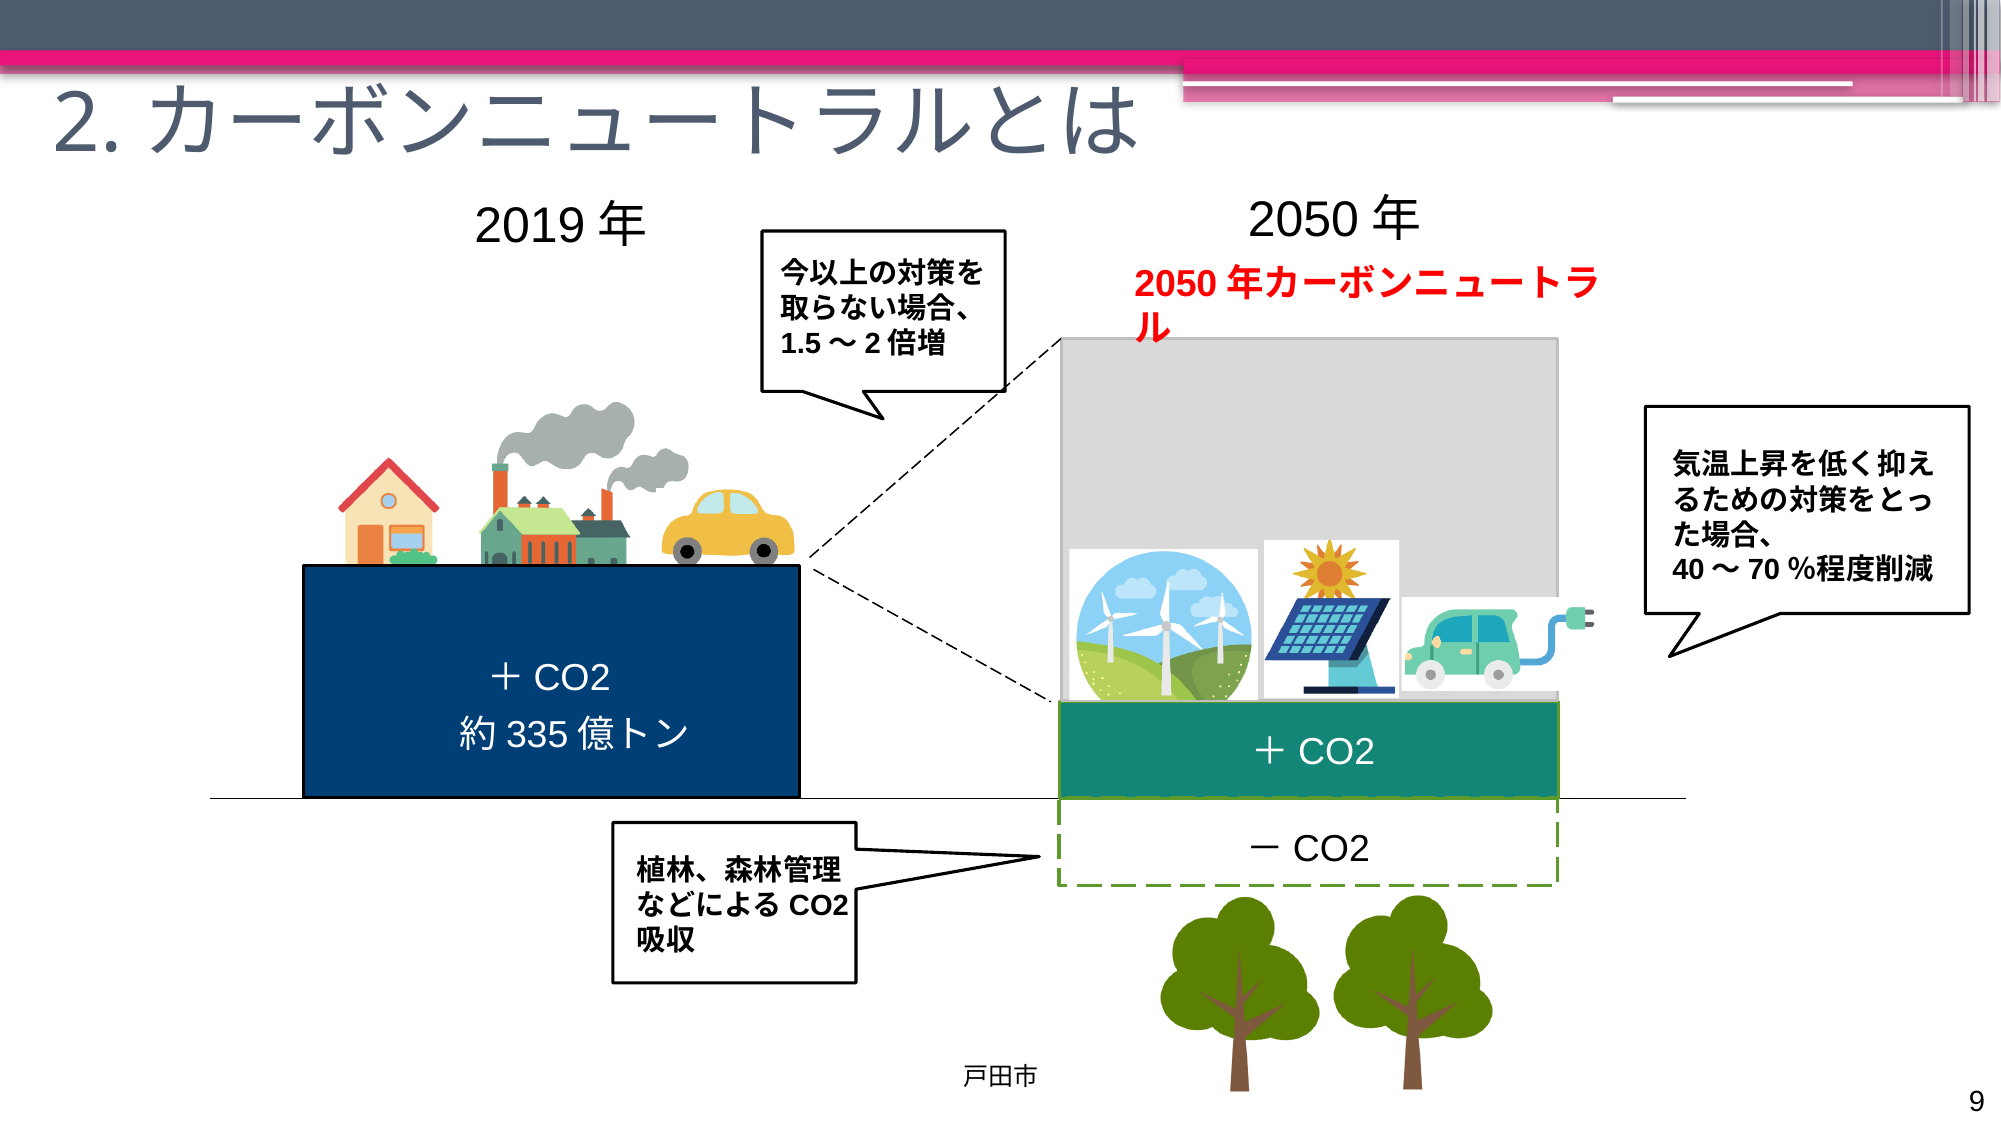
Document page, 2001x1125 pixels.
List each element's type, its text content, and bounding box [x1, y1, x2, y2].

picture [1068, 549, 1259, 700]
text_box 2050年カーボンニュートラル [1119, 251, 1633, 356]
picture [1330, 893, 1497, 1096]
text_box [1058, 700, 1560, 796]
text_box 2050年 [1233, 178, 1437, 251]
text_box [813, 569, 1052, 703]
text_box [1064, 337, 1559, 594]
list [330, 453, 444, 568]
text_box ＋CO2 [472, 645, 626, 702]
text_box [809, 337, 1063, 558]
picture [473, 393, 800, 575]
title 2.カーボンニュートラルとは [37, 114, 1838, 222]
text_box 気温上昇を低く抑えるための対策をとった場合、 40～70％程度削減 [1657, 438, 1953, 594]
picture [1157, 895, 1324, 1097]
text_box 植林、森林管理などによるCO2吸収 [622, 844, 871, 964]
text_box 2019年 [459, 184, 663, 260]
slide_number 9 [1833, 1064, 2000, 1125]
text_box ＋CO2 [1236, 719, 1391, 780]
text_box [760, 229, 1007, 393]
text_box [611, 820, 858, 985]
text_box [871, 848, 1041, 889]
text_box 約335億トン [444, 702, 705, 763]
picture [1401, 597, 1602, 691]
text_box [1057, 809, 1559, 887]
footer 戸田市 [625, 1053, 1376, 1125]
text_box －CO2 [1231, 816, 1386, 876]
text_box 今以上の対策を取らない場合、1.5～2倍増 [765, 247, 1015, 367]
picture [1263, 540, 1400, 698]
text_box [302, 564, 801, 796]
text_box [1643, 404, 1971, 658]
